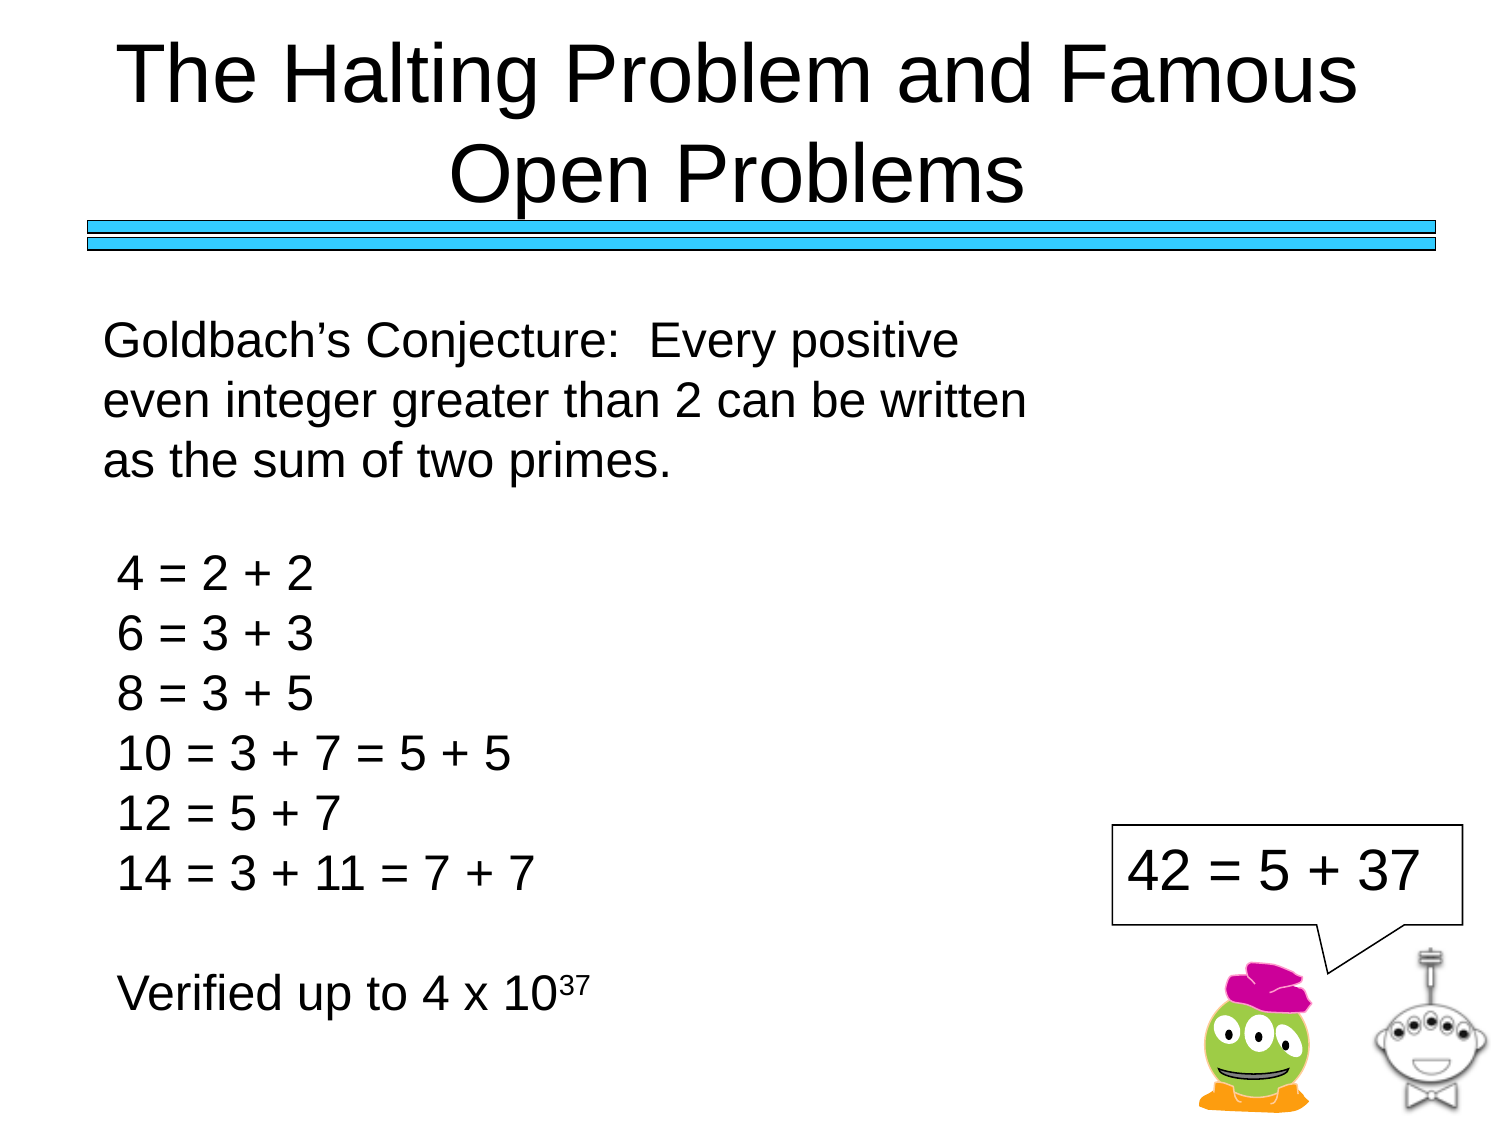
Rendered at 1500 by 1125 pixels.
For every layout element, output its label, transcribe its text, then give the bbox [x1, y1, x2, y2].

text_box Goldbach’s Conjecture: Every positive even integer greater than 2 can be written as the sum of two primes. [87, 299, 1058, 615]
title The Halting Problem and Famous Open Problems [62, 24, 1413, 213]
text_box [1199, 962, 1313, 1113]
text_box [87, 220, 1436, 251]
text_box 4 = 2 + 2 6 = 3 + 3 8 = 3 + 5 10 = 3 + 7 = 5 + 5 12 = 5 + 7 14 = 3 + 11 = 7 + 7 Verified up to 4 x 1037 [101, 532, 615, 1028]
picture [1361, 937, 1500, 1125]
text_box 42 = 5 + 37 [1112, 825, 1463, 974]
